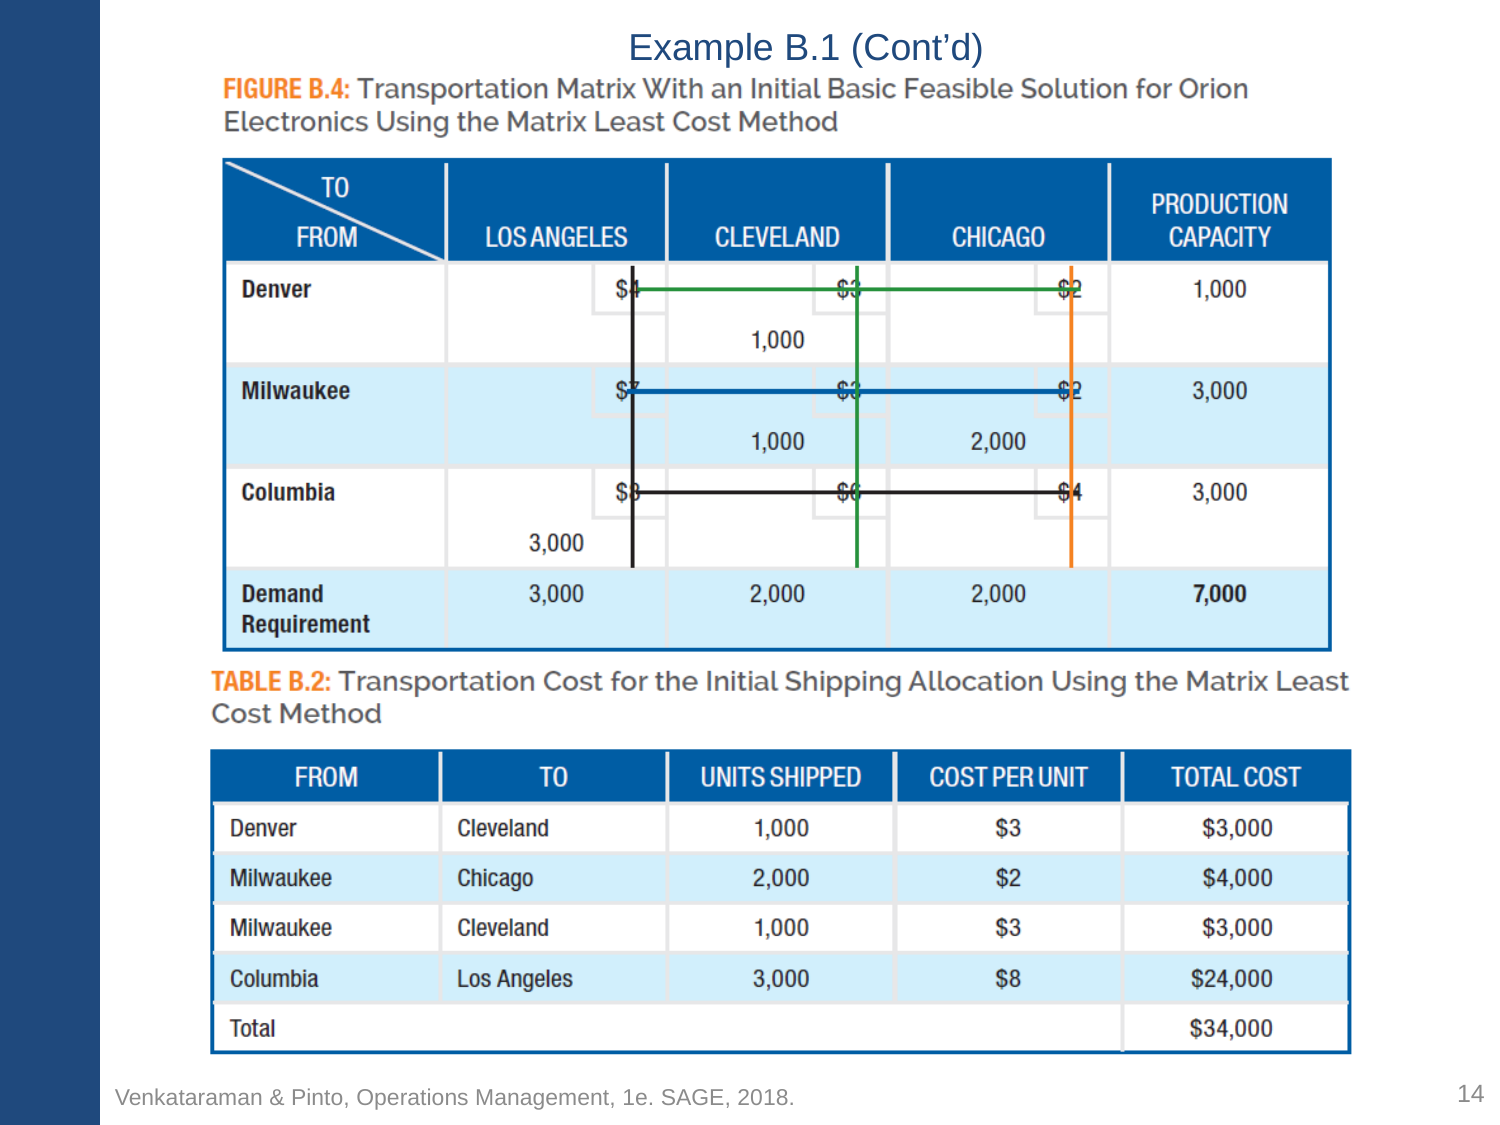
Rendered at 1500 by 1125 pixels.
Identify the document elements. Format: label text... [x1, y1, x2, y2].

picture [199, 68, 1376, 1069]
title Example B.1 (Cont’d) [174, 1, 1438, 90]
slide_number 14 [1437, 1062, 1500, 1122]
footer Venkataraman & Pinto, Operations Management, 1e. SAGE, 2018. [99, 1074, 988, 1125]
